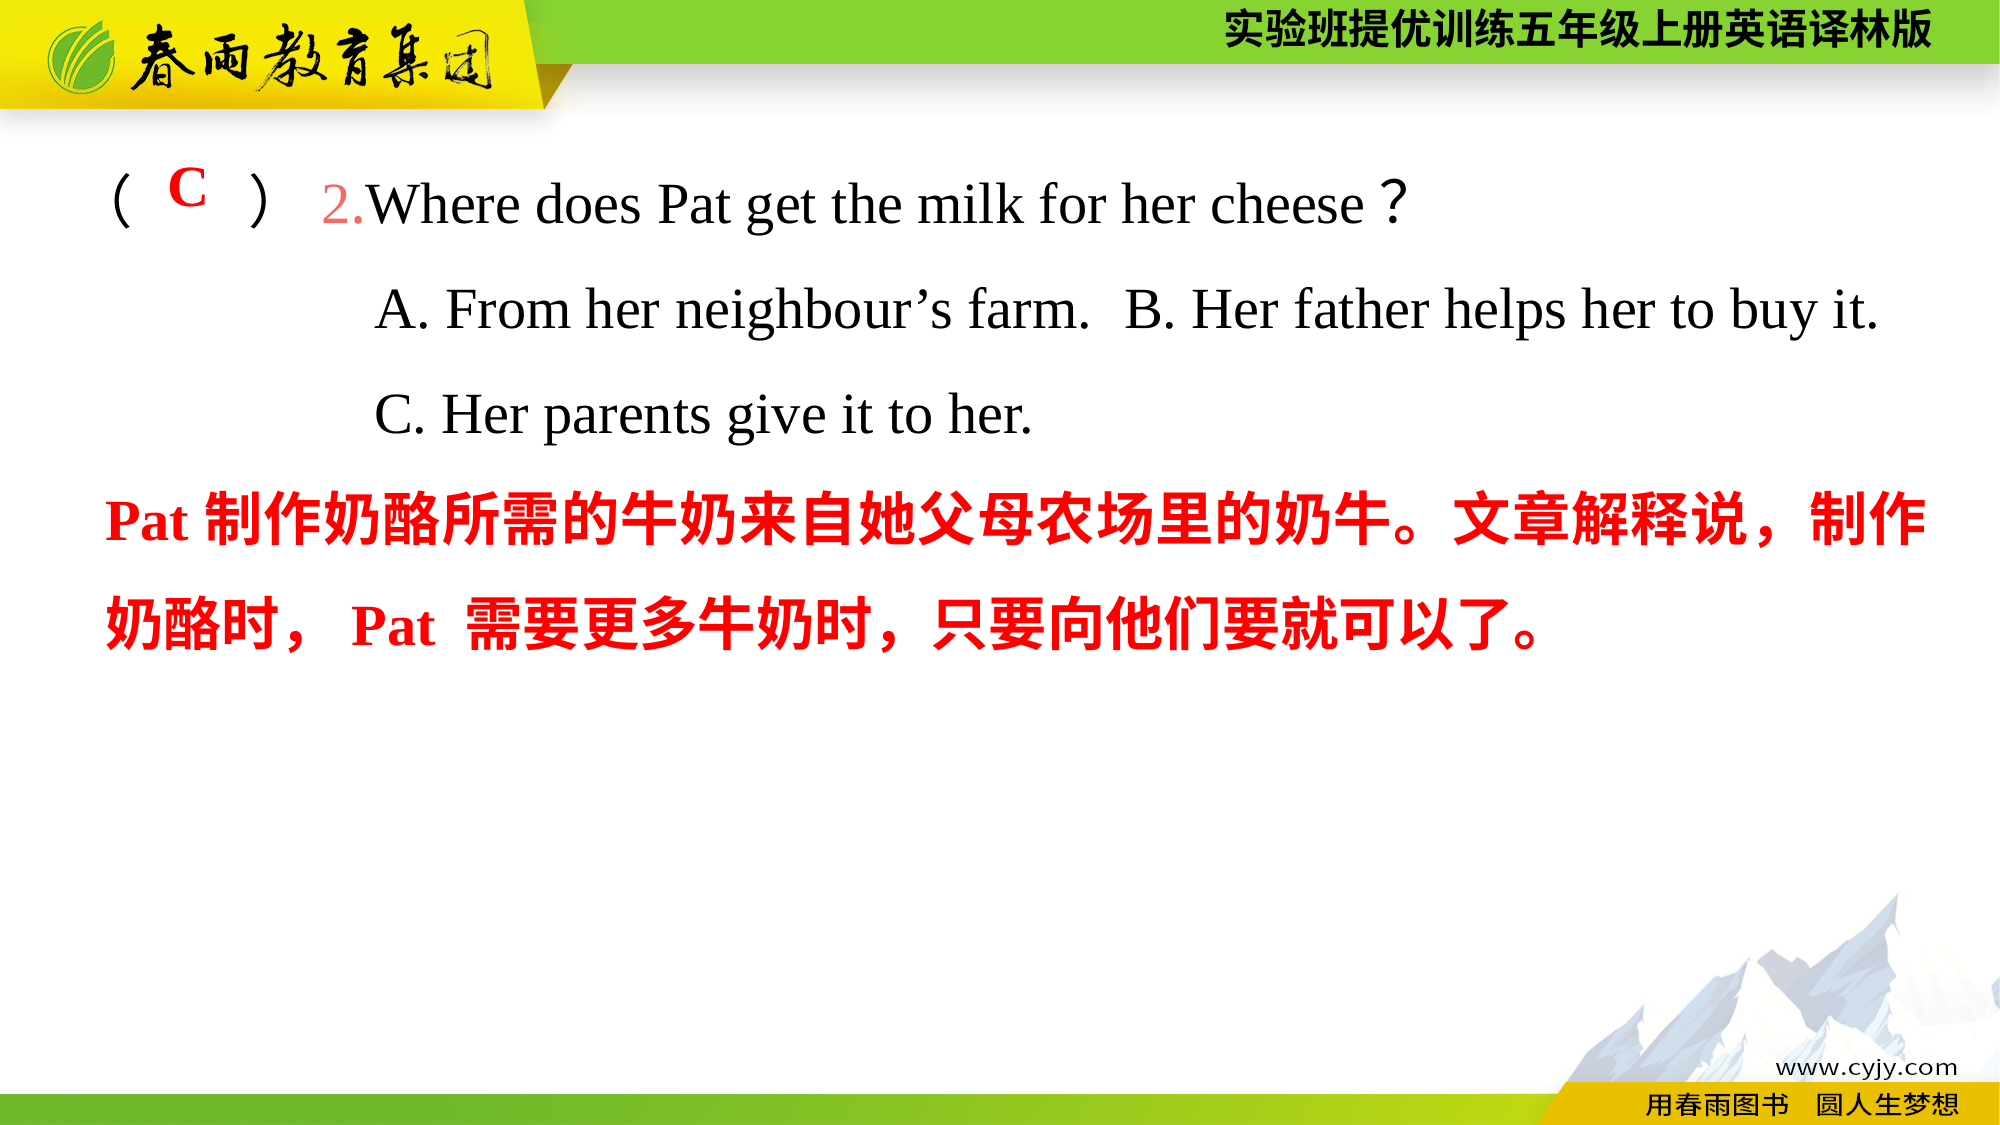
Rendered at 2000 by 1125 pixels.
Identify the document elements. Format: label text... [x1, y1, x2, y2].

picture [0, 0, 2000, 1125]
text_box Pat制作奶酪所需的牛奶来自她父母农场里的奶牛。文章解释说，制作奶酪时，Pat 需要更多牛奶时，只要向他们要就可以了。 [90, 439, 1944, 665]
list （ ）2.Where does Pat get the milk for her cheese？ A. From her neighbour’s farm. B. Her father helps her to buy it. C. Her parents give it to her. [59, 122, 1944, 443]
text_box C [153, 140, 225, 226]
